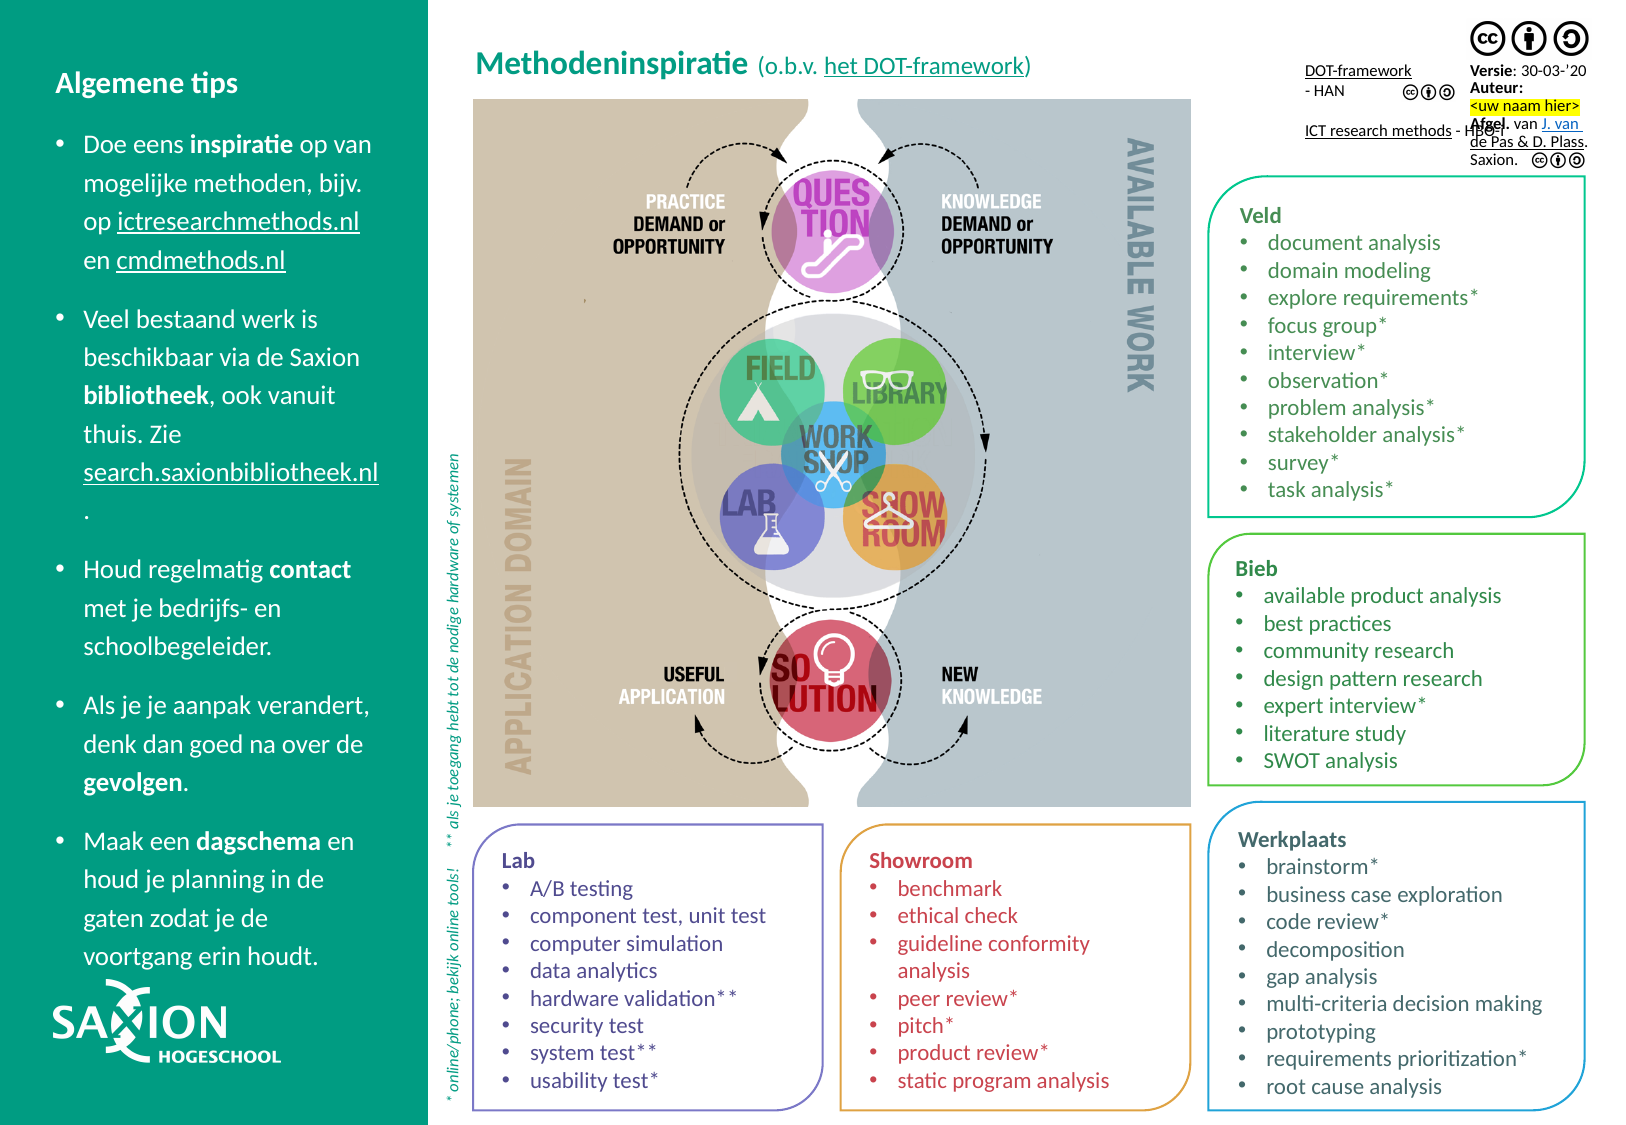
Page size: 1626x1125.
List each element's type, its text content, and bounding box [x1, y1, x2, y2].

picture [1466, 18, 1592, 60]
picture [1530, 151, 1586, 170]
text_box DOT-framework - HAN ICT research methods - HBO-i [1290, 52, 1466, 148]
text_box Lab A/B testing component test, unit test computer simulation data analytics hardware validation** security test system test** usability test* [472, 823, 824, 1112]
text_box Werkplaats brainstorm* business case exploration code review* decomposition gap analysis multi-criteria decision making prototyping requirements prioritization* root cause analysis [1207, 800, 1586, 1112]
picture [1401, 83, 1456, 103]
text_box Showroom benchmark ethical check guideline conformity analysis peer review* pitch* product review* static program analysis [839, 823, 1192, 1112]
text_box Bieb available product analysis best practices community research design pattern research expert interview* literature study SWOT analysis [1207, 532, 1586, 787]
text_box Veld document analysis domain modeling explore requirements* focus group* interview* observation* problem analysis* stakeholder analysis* survey* task analysis* [1207, 175, 1586, 519]
picture [53, 979, 281, 1063]
picture [473, 99, 1191, 807]
list Algemene tips Doe eens inspiratie op van mogelijke methoden, bijv. op ictresearchmethods.nl en cmdmethods.nl Veel bestaand werk is beschikbaar via de Saxion bibliotheek, ook vanuit thuis. Zie search.saxionbibliotheek.nl. Houd regelmatig contact met je bedrijfs- en schoolbegeleider. Als je je aanpak verandert, denk dan goed na over de gevolgen. Maak een dagschema en houd je planning in de gaten zodat je de voortgang erin houdt. [40, 59, 395, 980]
text_box [0, 0, 428, 1125]
text_box Methodeninspiratie (o.b.v. het DOT-framework) [460, 29, 1047, 89]
text_box Versie: 30-03-’20 Auteur: <uw naam hier> Afgel. van J. van de Pas & D. Plass. Saxion. [1455, 54, 1619, 177]
text_box * online/phone; bekijk online tools! ** als je toegang hebt tot de nodige hardware of systemen [434, 274, 469, 1119]
